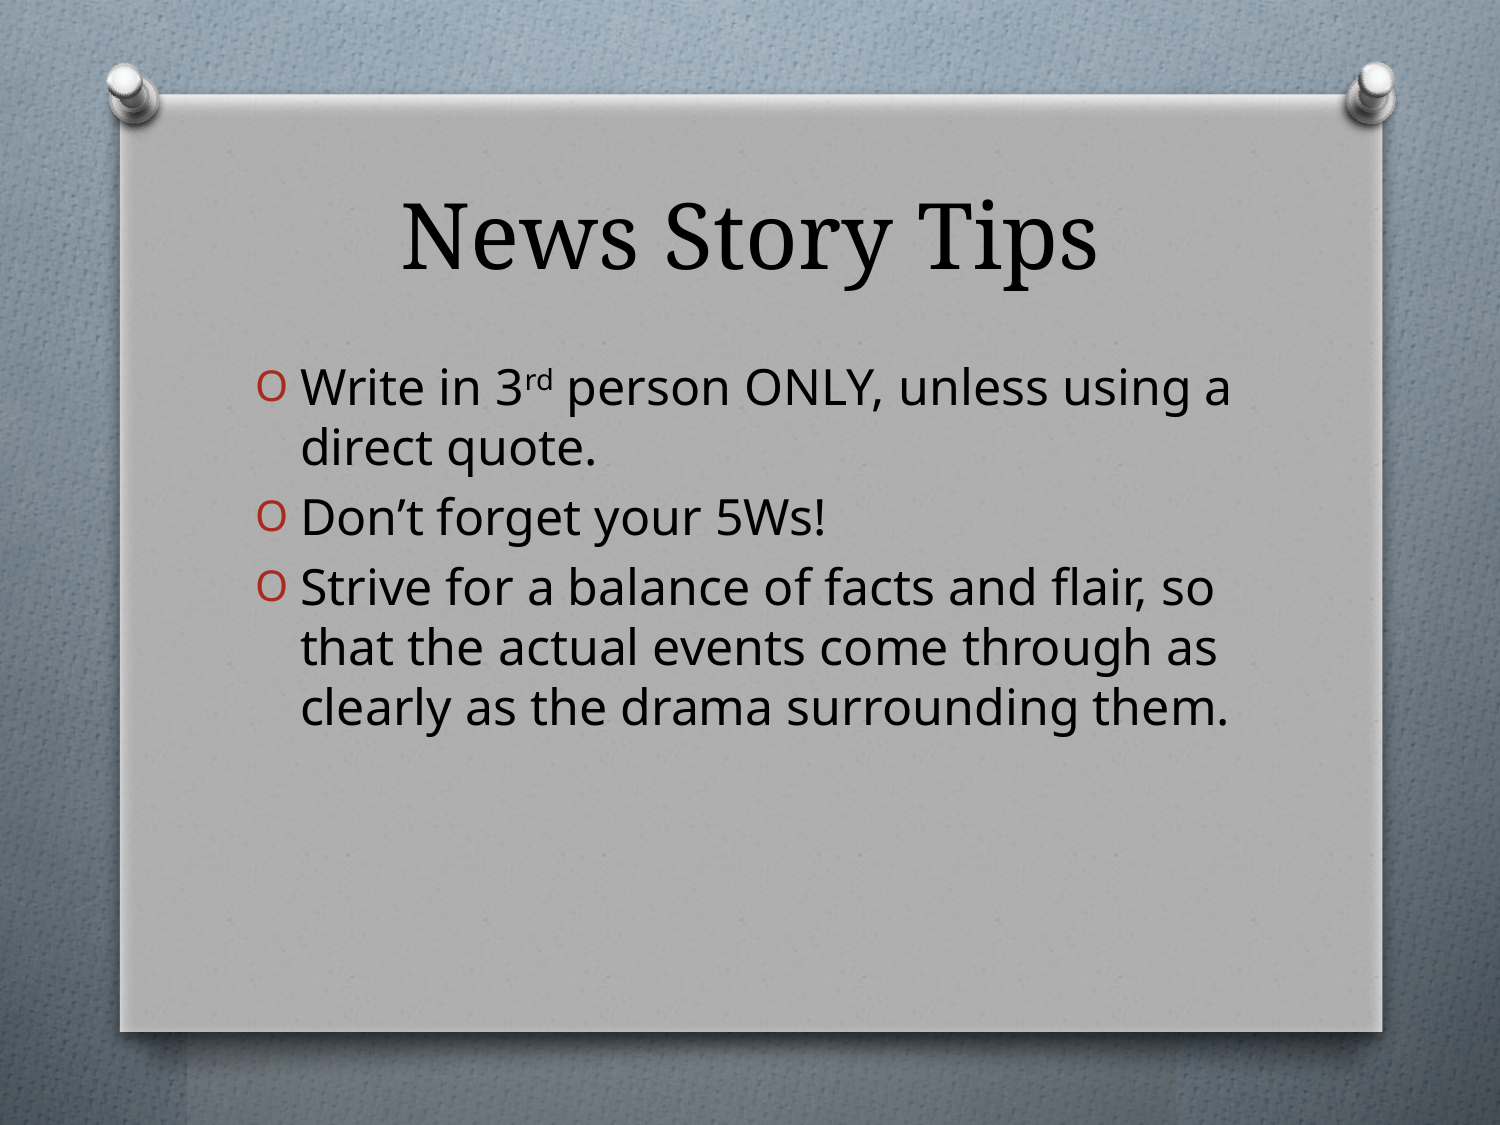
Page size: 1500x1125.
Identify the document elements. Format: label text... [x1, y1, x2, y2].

title News Story Tips [179, 134, 1323, 332]
picture [75, 29, 198, 153]
list Write in 3rd person ONLY, unless using a direct quote. Don’t forget your 5Ws! Strive for a balance of facts and flair, so that the actual events come through as clearly as the drama surrounding them. [240, 347, 1257, 939]
picture [1317, 35, 1439, 156]
